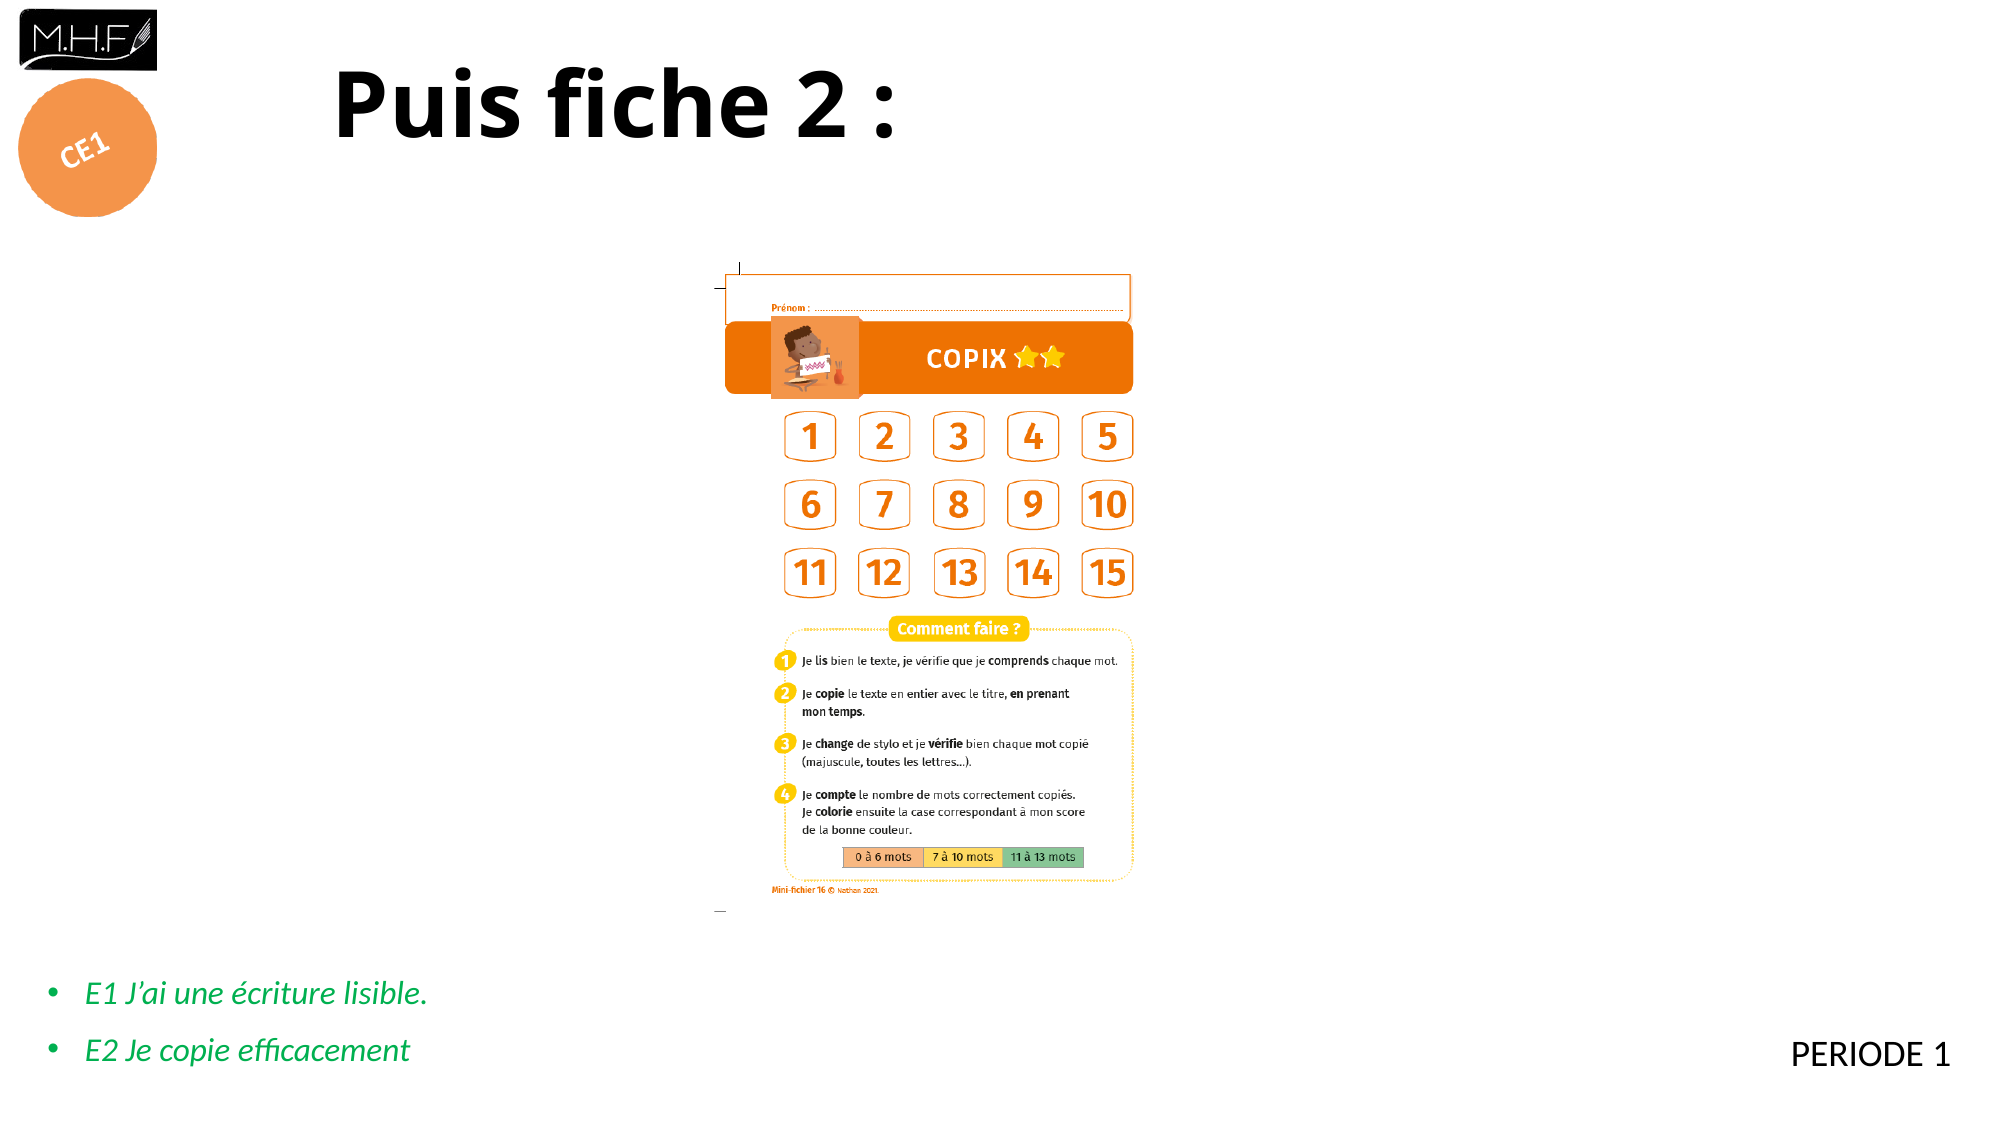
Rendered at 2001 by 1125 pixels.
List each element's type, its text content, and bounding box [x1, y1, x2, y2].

picture [714, 261, 1164, 924]
text_box PERIODE 1 [1362, 1021, 1967, 1082]
picture [16, 7, 157, 74]
text_box E1 J’ai une écriture lisible. E2 Je copie efficacement [32, 968, 1334, 1125]
title Puis fiche 2 : [316, 0, 1863, 218]
picture [18, 78, 157, 218]
